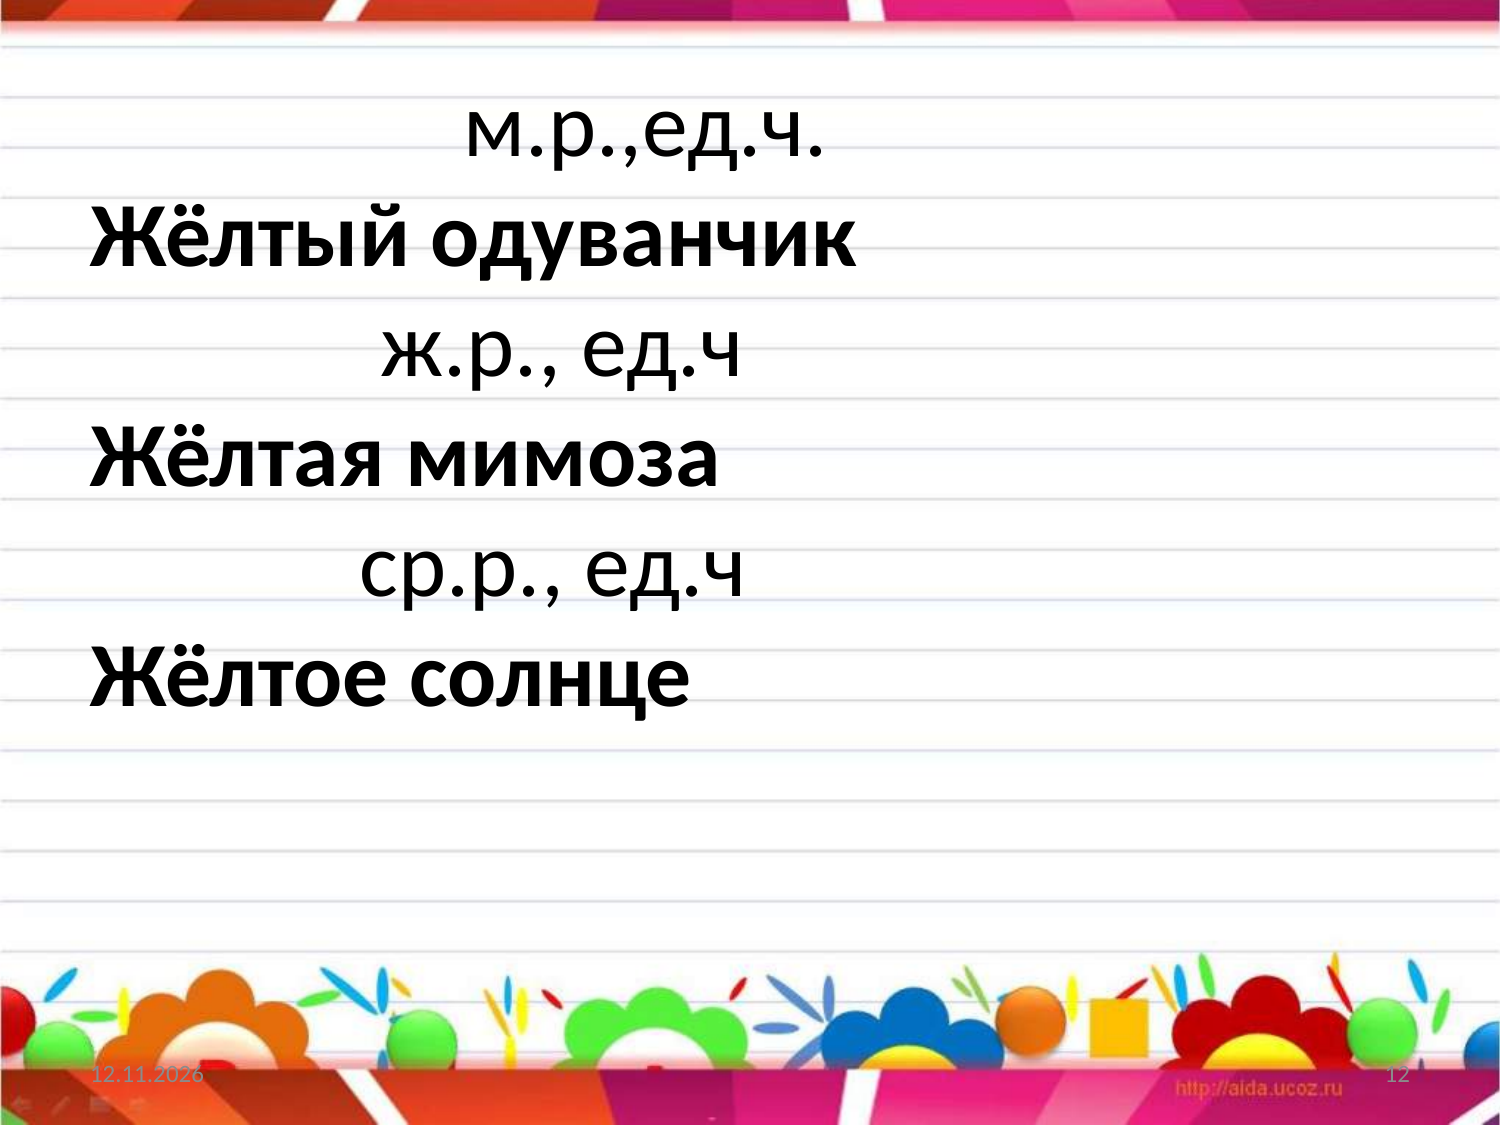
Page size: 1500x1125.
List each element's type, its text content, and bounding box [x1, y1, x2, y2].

picture [0, 0, 1500, 1125]
slide_number 12 [1074, 1042, 1425, 1103]
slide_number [75, 1042, 425, 1103]
title м.р.,ед.ч. Жёлтый одуванчик ж.р., ед.ч Жёлтая мимоза ср.р., ед.ч Жёлтое солнце [74, 44, 1426, 965]
